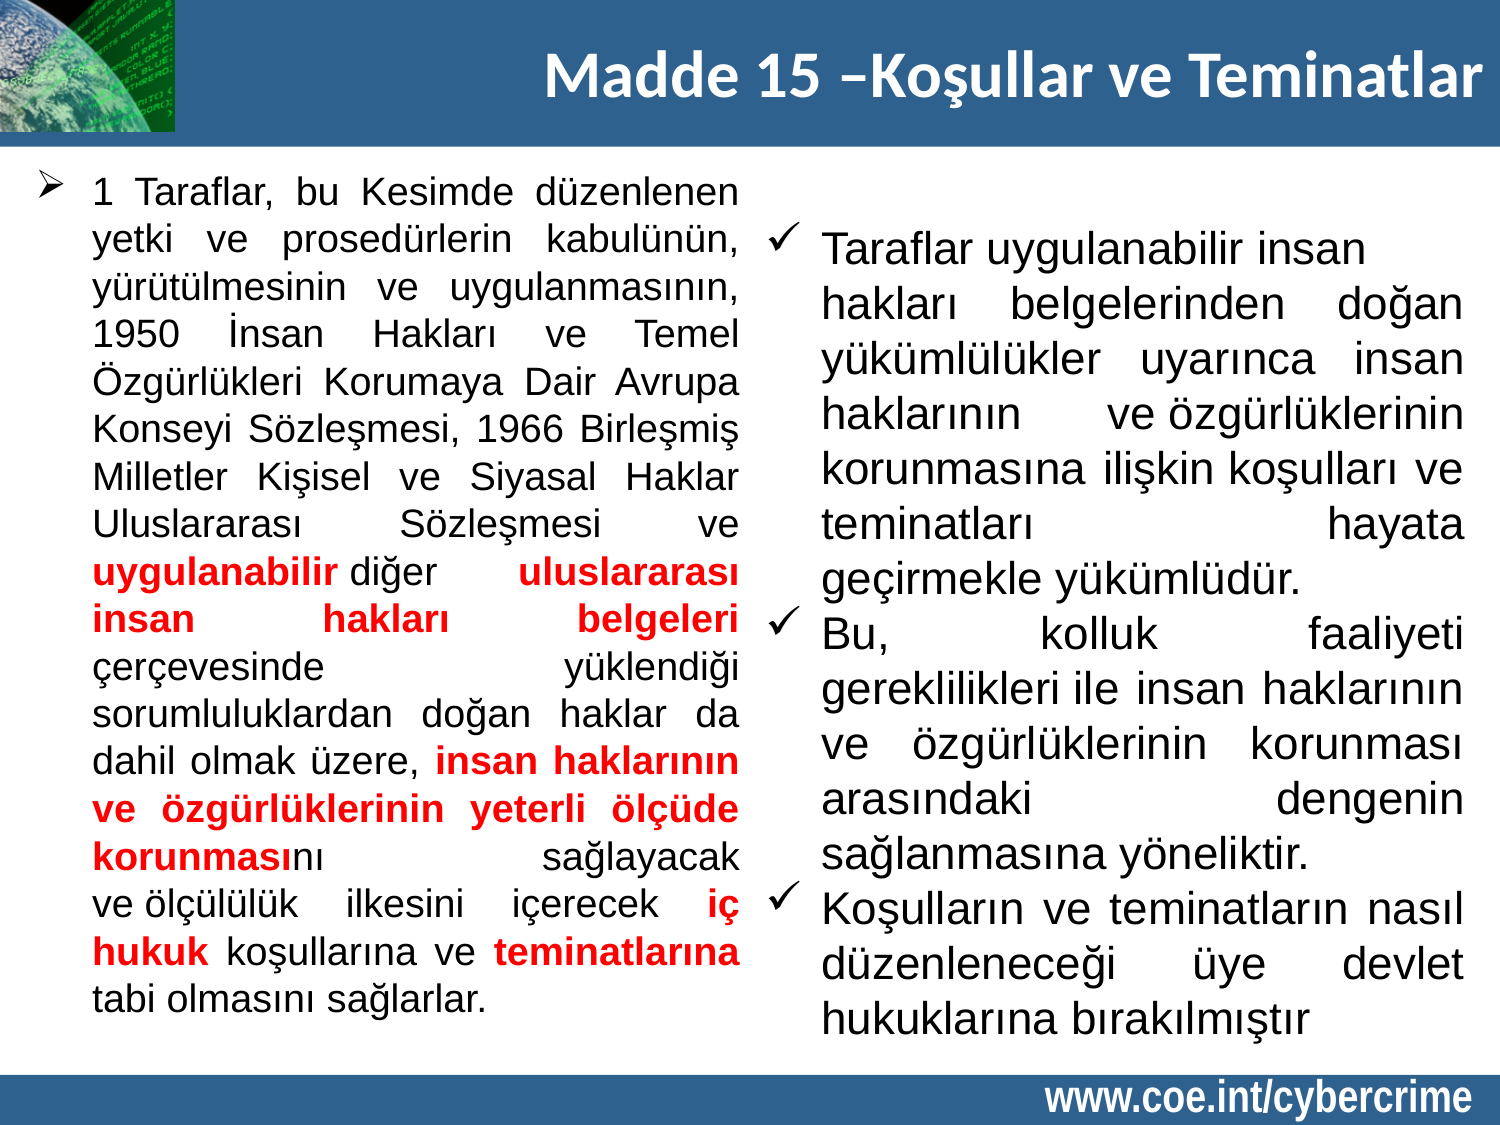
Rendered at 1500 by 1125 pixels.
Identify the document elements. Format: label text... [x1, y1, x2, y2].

text_box 1 Taraflar, bu Kesimde düzenlenen yetki ve prosedürlerin kabulünün, yürütülmesinin ve uygulanmasının, 1950 İnsan Hakları ve Temel Özgürlükleri Korumaya Dair Avrupa Konseyi Sözleşmesi, 1966 Birleşmiş Milletler Kişisel ve Siyasal Haklar Uluslararası Sözleşmesi ve uygulanabilir diğer uluslararası insan hakları belgeleri çerçevesinde yüklendiği sorumluluklardan doğan haklar da dahil olmak üzere, insan haklarının ve özgürlüklerinin yeterli ölçüde korunmasını sağlayacak ve ölçülülük ilkesini içerecek iç hukuk koşullarına ve teminatlarına tabi olmasını sağlarlar. [20, 158, 755, 1028]
picture [0, 0, 175, 132]
text_box Taraflar uygulanabilir insan hakları belgelerinden doğan yükümlülükler uyarınca insan haklarının ve özgürlüklerinin korunmasına ilişkin koşulları ve teminatları hayata geçirmekle yükümlüdür. Bu, kolluk faaliyeti gereklilikleri ile insan haklarının ve özgürlüklerinin korunması arasındaki dengenin sağlanmasına yöneliktir. Koşulların ve teminatların nasıl düzenleneceği üye devlet hukuklarına bırakılmıştır [749, 211, 1480, 1051]
text_box Madde 15 –Koşullar ve Teminatlar [0, 0, 1500, 149]
text_box www.coe.int/cybercrime [1030, 1059, 1500, 1125]
text_box [0, 1073, 1030, 1125]
